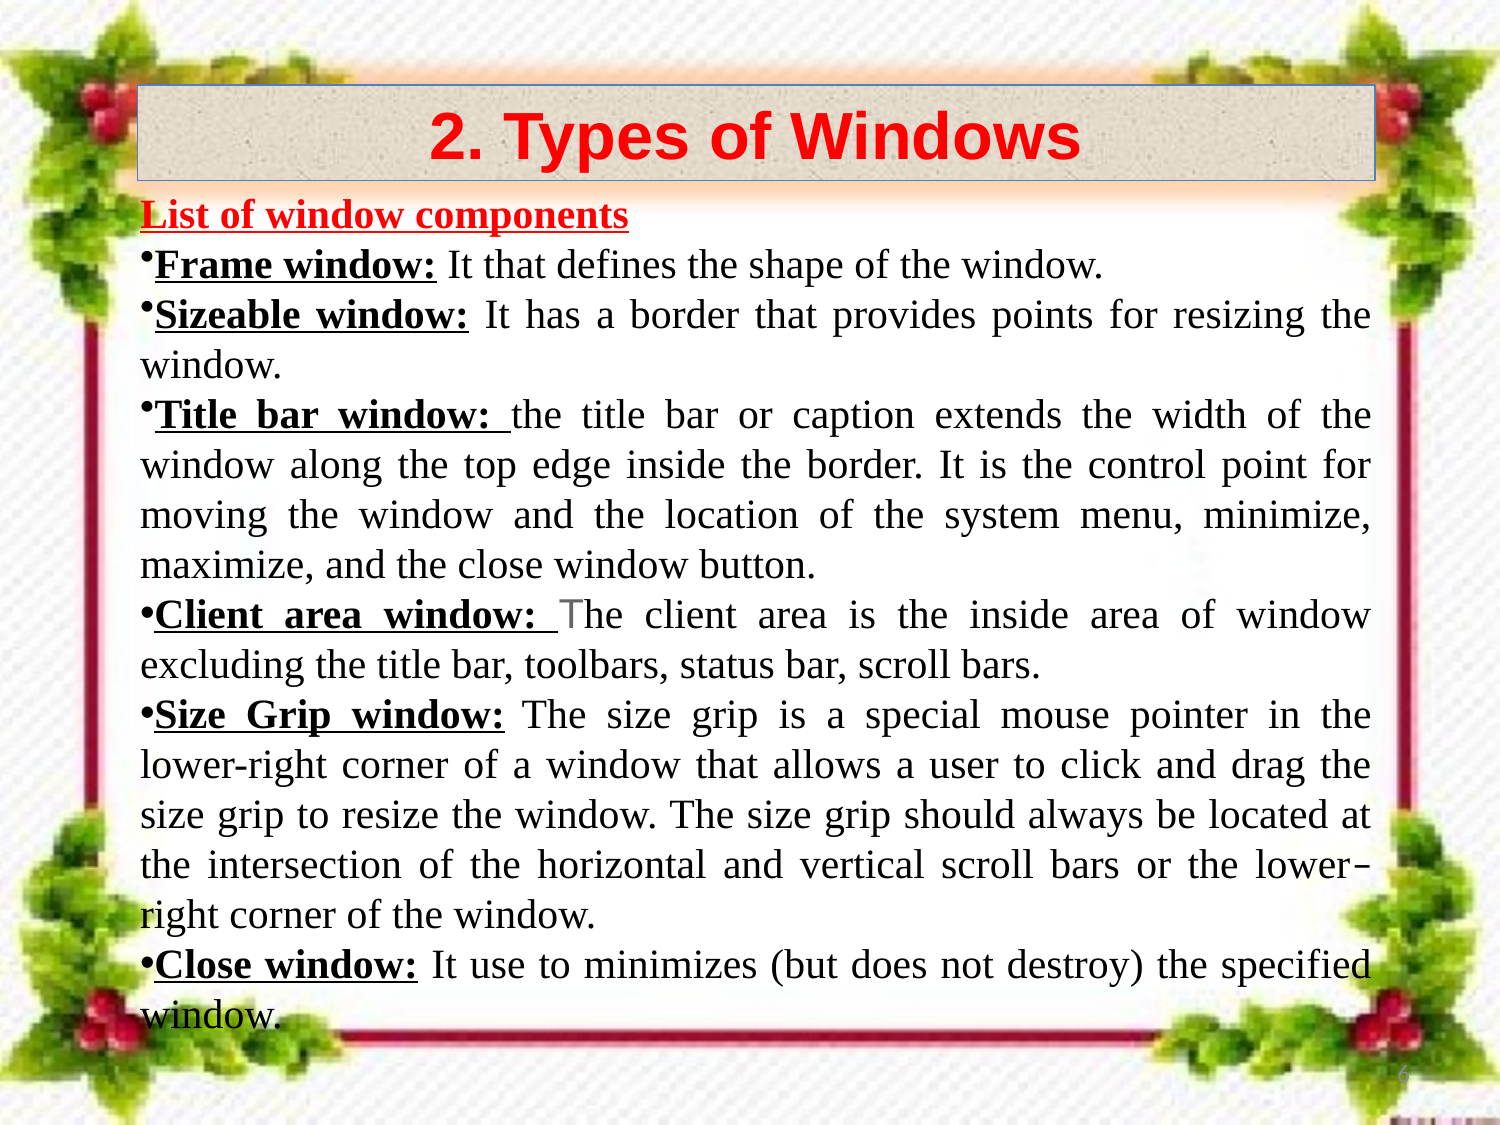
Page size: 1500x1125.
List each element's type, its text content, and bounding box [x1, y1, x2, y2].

text_box 2. Types of Windows [137, 84, 1376, 178]
picture [0, 0, 1500, 1125]
slide_number 6 [1074, 1042, 1425, 1103]
text_box List of window components Frame window: It that defines the shape of the window. Sizeable window: It has a border that provides points for resizing the window. Title bar window: the title bar or caption extends the width of the window along the top edge inside the border. It is the control point for moving the window and the location of the system menu, minimize, maximize, and the close window button. Client area window: The client area is the inside area of window excluding the title bar, toolbars, status bar, scroll bars. Size Grip window: The size grip is a special mouse pointer in the lower-right corner of a window that allows a user to click and drag the size grip to resize the window. The size grip should always be located at the intersection of the horizontal and vertical scroll bars or the lower–right corner of the window. Close window: It use to minimizes (but does not destroy) the specified window. [124, 178, 1388, 1045]
